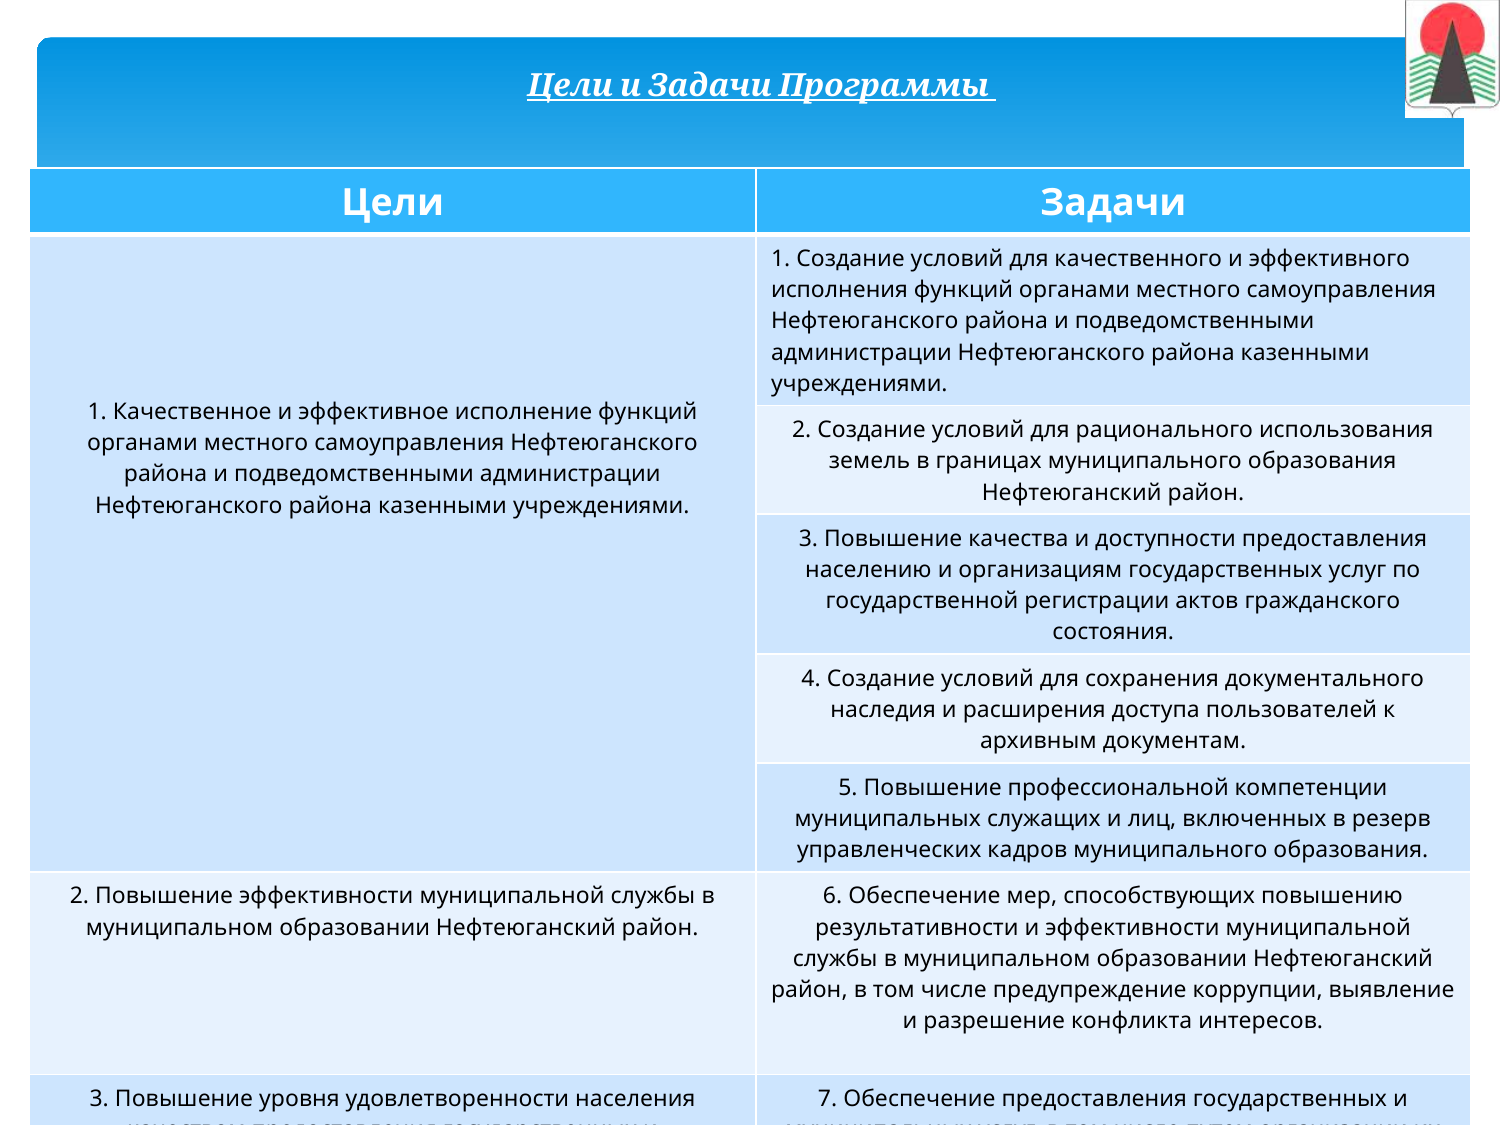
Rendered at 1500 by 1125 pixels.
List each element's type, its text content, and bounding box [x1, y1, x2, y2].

picture [1405, 0, 1500, 119]
table_cell 5. Повышение профессиональной компетенции муниципальных служащих и лиц, включенных в резерв управленческих кадров муниципального образования. [757, 764, 1470, 871]
table_cell 1. Создание условий для качественного и эффективного исполнения функций органами местного самоуправления Нефтеюганского района и подведомственными администрации Нефтеюганского района казенными учреждениями. [757, 237, 1470, 405]
table_cell 2. Создание условий для рационального использования земель в границах муниципального образования Нефтеюганский район. [757, 406, 1470, 513]
table_cell 1. Качественное и эффективное исполнение функций органами местного самоуправления Нефтеюганского района и подведомственными администрации Нефтеюганского района казенными учреждениями. [30, 237, 755, 871]
table_cell 3. Повышение уровня удовлетворенности населения качеством предоставления государственных и муниципальных услуг. [30, 1075, 755, 1125]
table_cell 3. Повышение качества и доступности предоставления населению и организациям государственных услуг по государственной регистрации актов гражданского состояния. [757, 515, 1470, 653]
table_header Цели [30, 169, 755, 232]
table_cell 6. Обеспечение мер, способствующих повышению результативности и эффективности муниципальной службы в муниципальном образовании Нефтеюганский район, в том числе предупреждение коррупции, выявление и разрешение конфликта интересов. [757, 873, 1470, 1074]
table_cell 7. Обеспечение предоставления государственных и муниципальных услуг, в том числе путем организации их предоставления по принципу «одного окна». [757, 1075, 1470, 1125]
table_header Задачи [757, 169, 1470, 232]
title Цели и Задачи Программы [64, 19, 1459, 149]
table_cell 2. Повышение эффективности муниципальной службы в муниципальном образовании Нефтеюганский район. [30, 873, 755, 1074]
table_cell 4. Создание условий для сохранения документального наследия и расширения доступа пользователей к архивным документам. [757, 655, 1470, 762]
